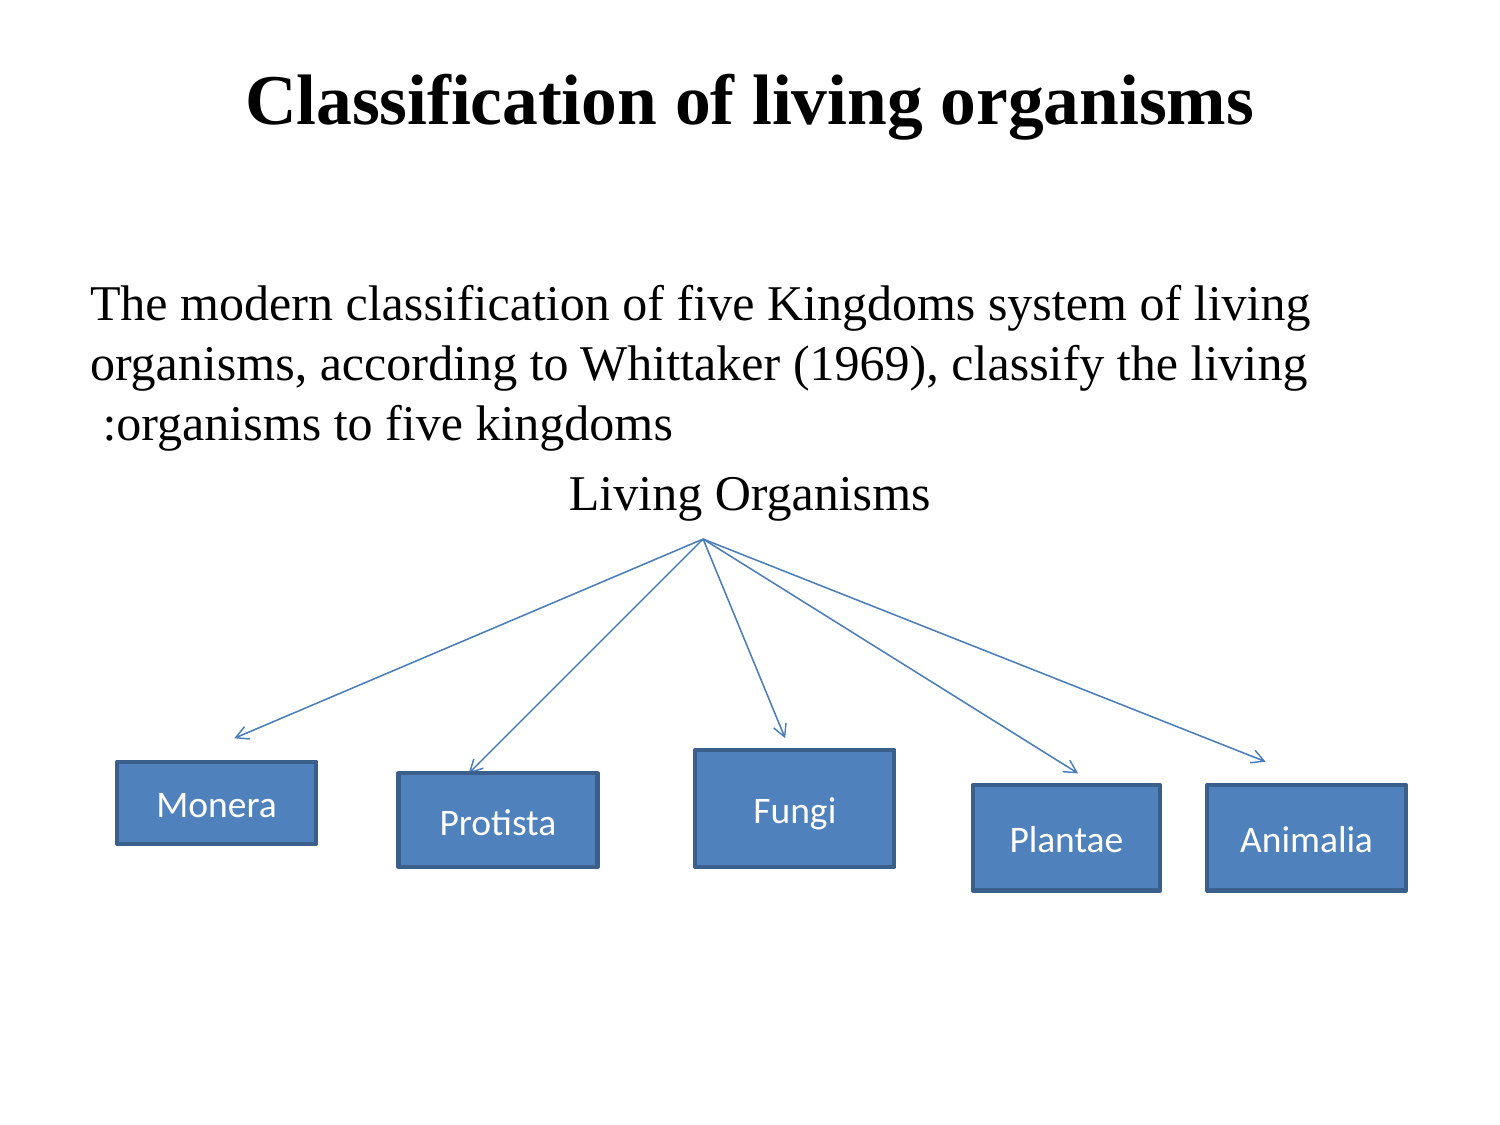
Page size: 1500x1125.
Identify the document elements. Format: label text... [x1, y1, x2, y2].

list The modern classification of five Kingdoms system of living organisms, according to Whittaker (1969), classify the living organisms to five kingdoms: Living Organisms [75, 262, 1425, 1005]
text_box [702, 769, 1079, 774]
text_box Plantae [971, 783, 1162, 893]
title Classification of living organisms [75, 45, 1425, 233]
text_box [468, 538, 699, 774]
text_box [234, 538, 467, 739]
text_box Animalia [1205, 783, 1408, 893]
text_box Monera [115, 760, 318, 846]
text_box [702, 538, 1266, 762]
text_box Protista [396, 771, 600, 869]
text_box Fungi [693, 782, 896, 869]
